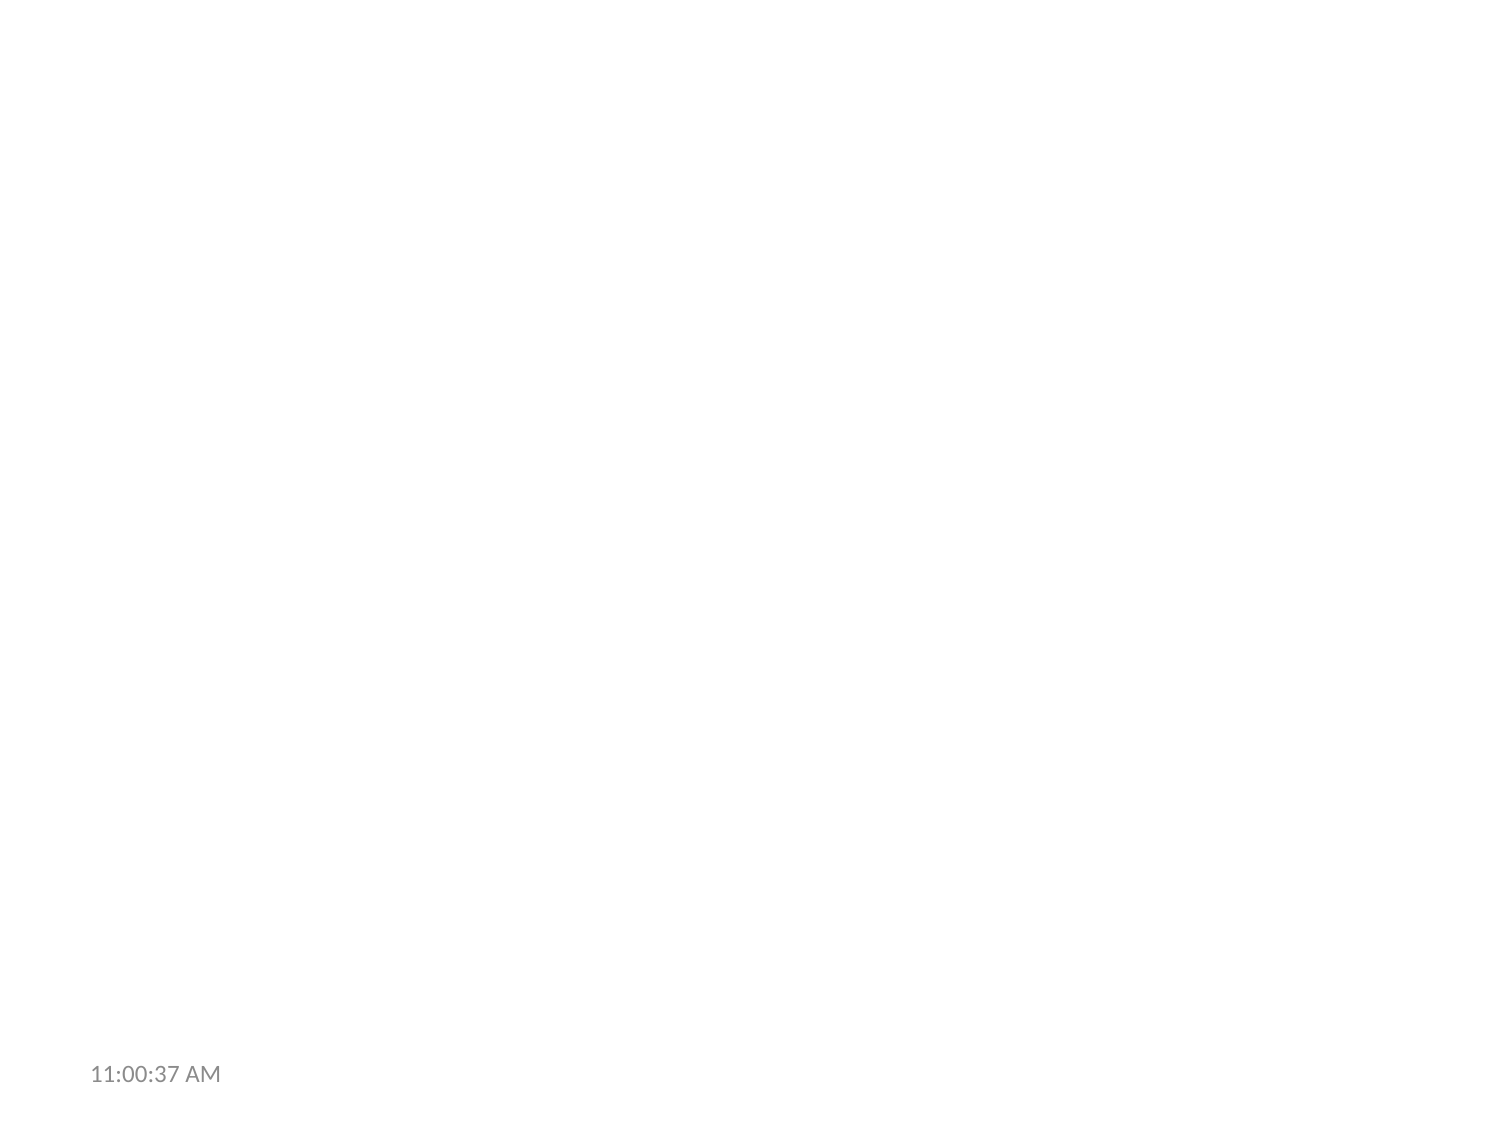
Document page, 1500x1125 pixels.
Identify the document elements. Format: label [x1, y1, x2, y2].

slide_number [75, 1042, 425, 1103]
